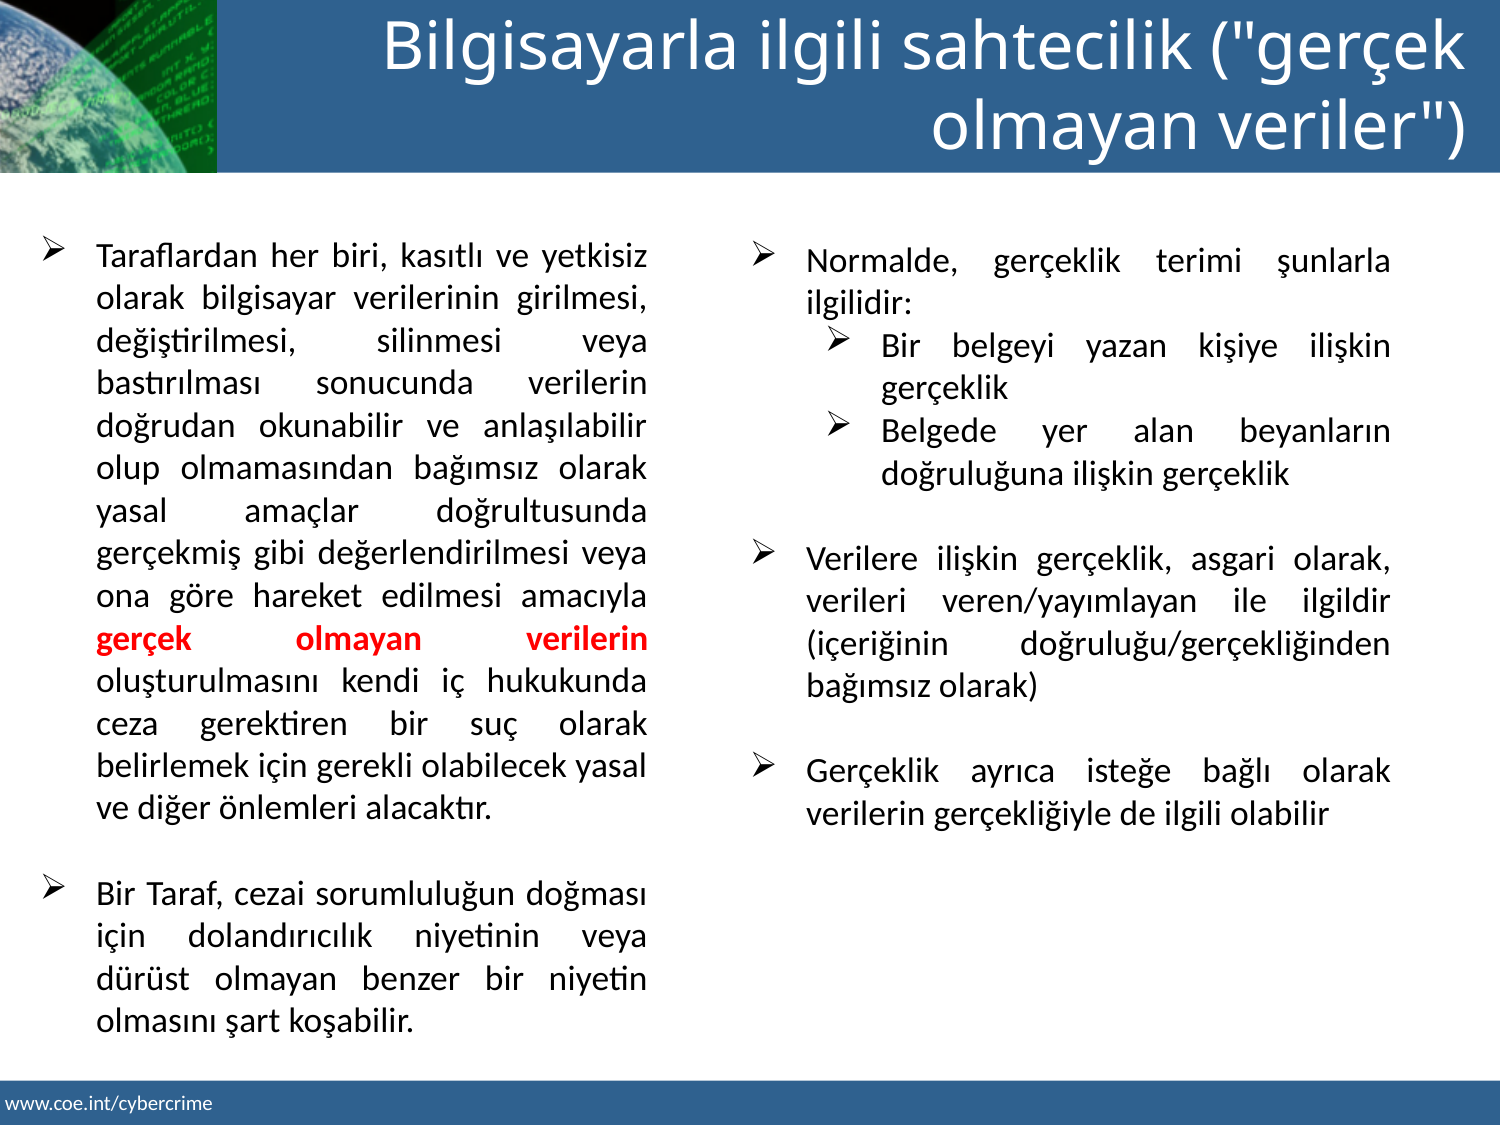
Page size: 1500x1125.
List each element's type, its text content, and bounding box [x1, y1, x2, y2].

text_box Normalde, gerçeklik terimi şunlarla ilgilidir: Bir belgeyi yazan kişiye ilişkin gerçeklik Belgede yer alan beyanların doğruluğuna ilişkin gerçeklik Verilere ilişkin gerçeklik, asgari olarak, verileri veren/yayımlayan ile ilgildir (içeriğinin doğruluğu/gerçekliğinden bağımsız olarak) Gerçeklik ayrıca isteğe bağlı olarak verilerin gerçekliğiyle de ilgili olabilir [734, 229, 1407, 840]
text_box Taraflardan her biri, kasıtlı ve yetkisiz olarak bilgisayar verilerinin girilmesi, değiştirilmesi, silinmesi veya bastırılması sonucunda verilerin doğrudan okunabilir ve anlaşılabilir olup olmamasından bağımsız olarak yasal amaçlar doğrultusunda gerçekmiş gibi değerlendirilmesi veya ona göre hareket edilmesi amacıyla gerçek olmayan verilerin oluşturulmasını kendi iç hukukunda ceza gerektiren bir suç olarak belirlemek için gerekli olabilecek yasal ve diğer önlemleri alacaktır. Bir Taraf, cezai sorumluluğun doğması için dolandırıcılık niyetinin veya dürüst olmayan benzer bir niyetin olmasını şart koşabilir. [25, 224, 664, 1048]
picture [0, 0, 217, 173]
text_box Bilgisayarla ilgili sahtecilik ("gerçek olmayan veriler") [230, 0, 1483, 171]
